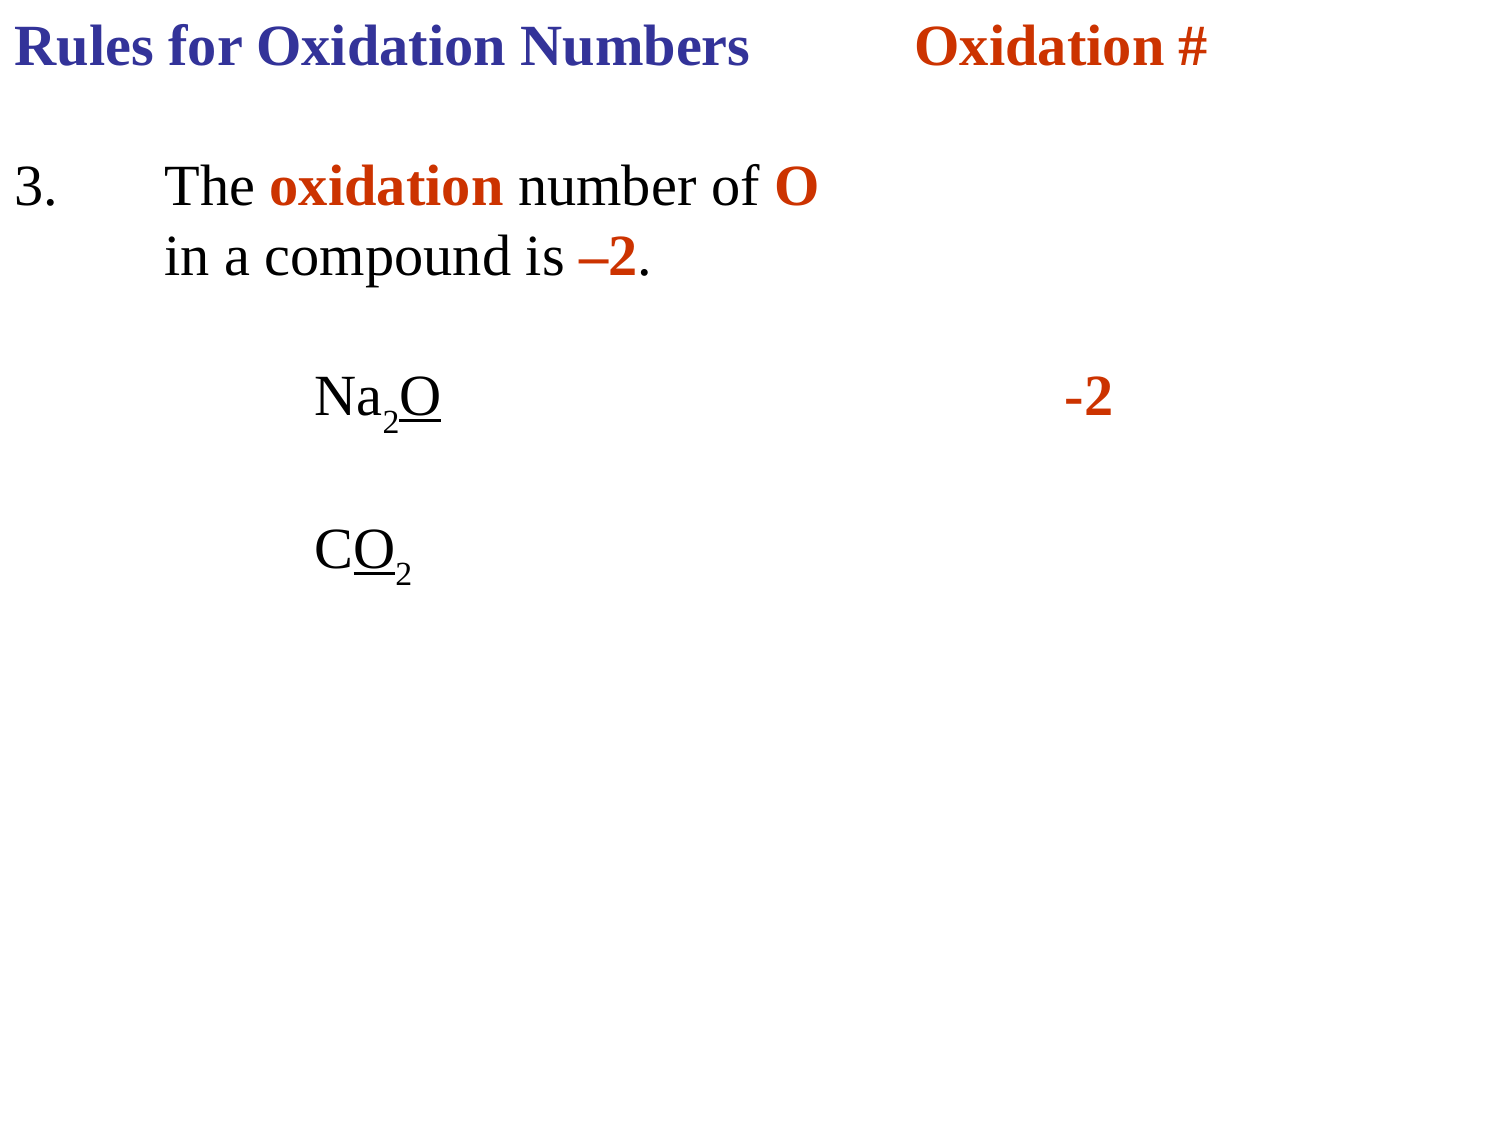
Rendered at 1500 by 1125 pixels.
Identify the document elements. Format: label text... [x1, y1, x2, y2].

text_box Rules for Oxidation Numbers Oxidation # 3. The oxidation number of O in a compound is –2. Na2O -2 CO2 [0, 0, 1500, 670]
